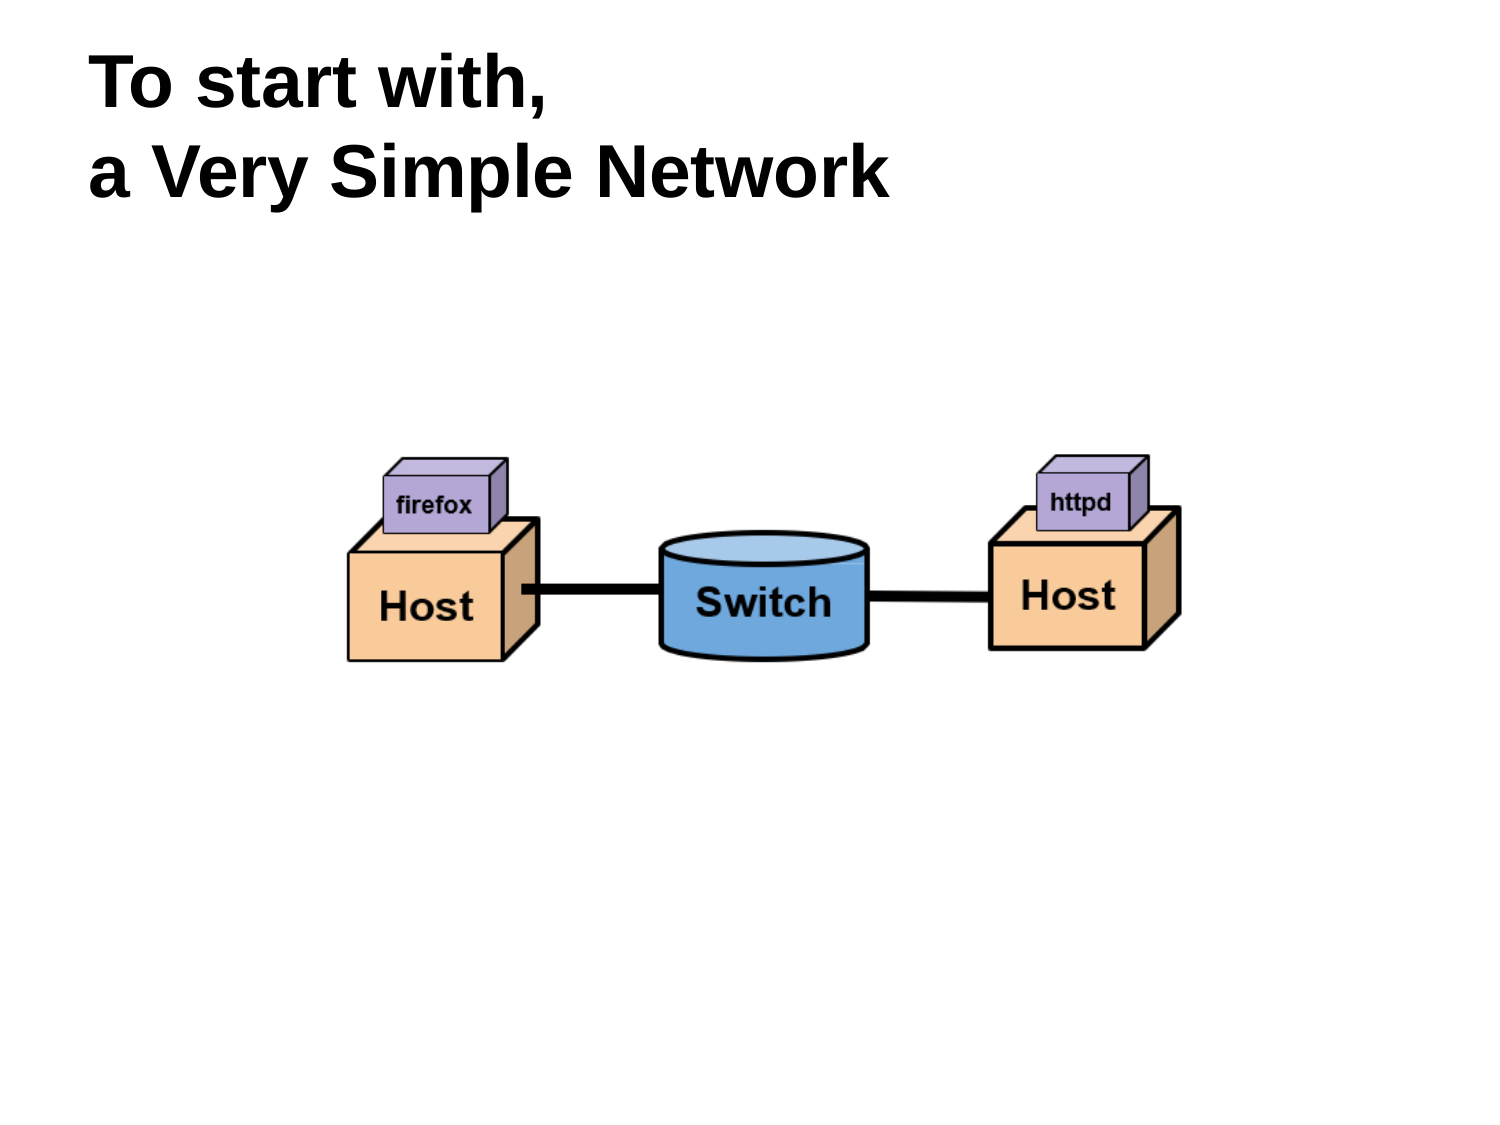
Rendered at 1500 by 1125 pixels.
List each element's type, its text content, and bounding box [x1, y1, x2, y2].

picture [262, 376, 1238, 749]
title To start with, a Very Simple Network [86, 32, 1413, 217]
